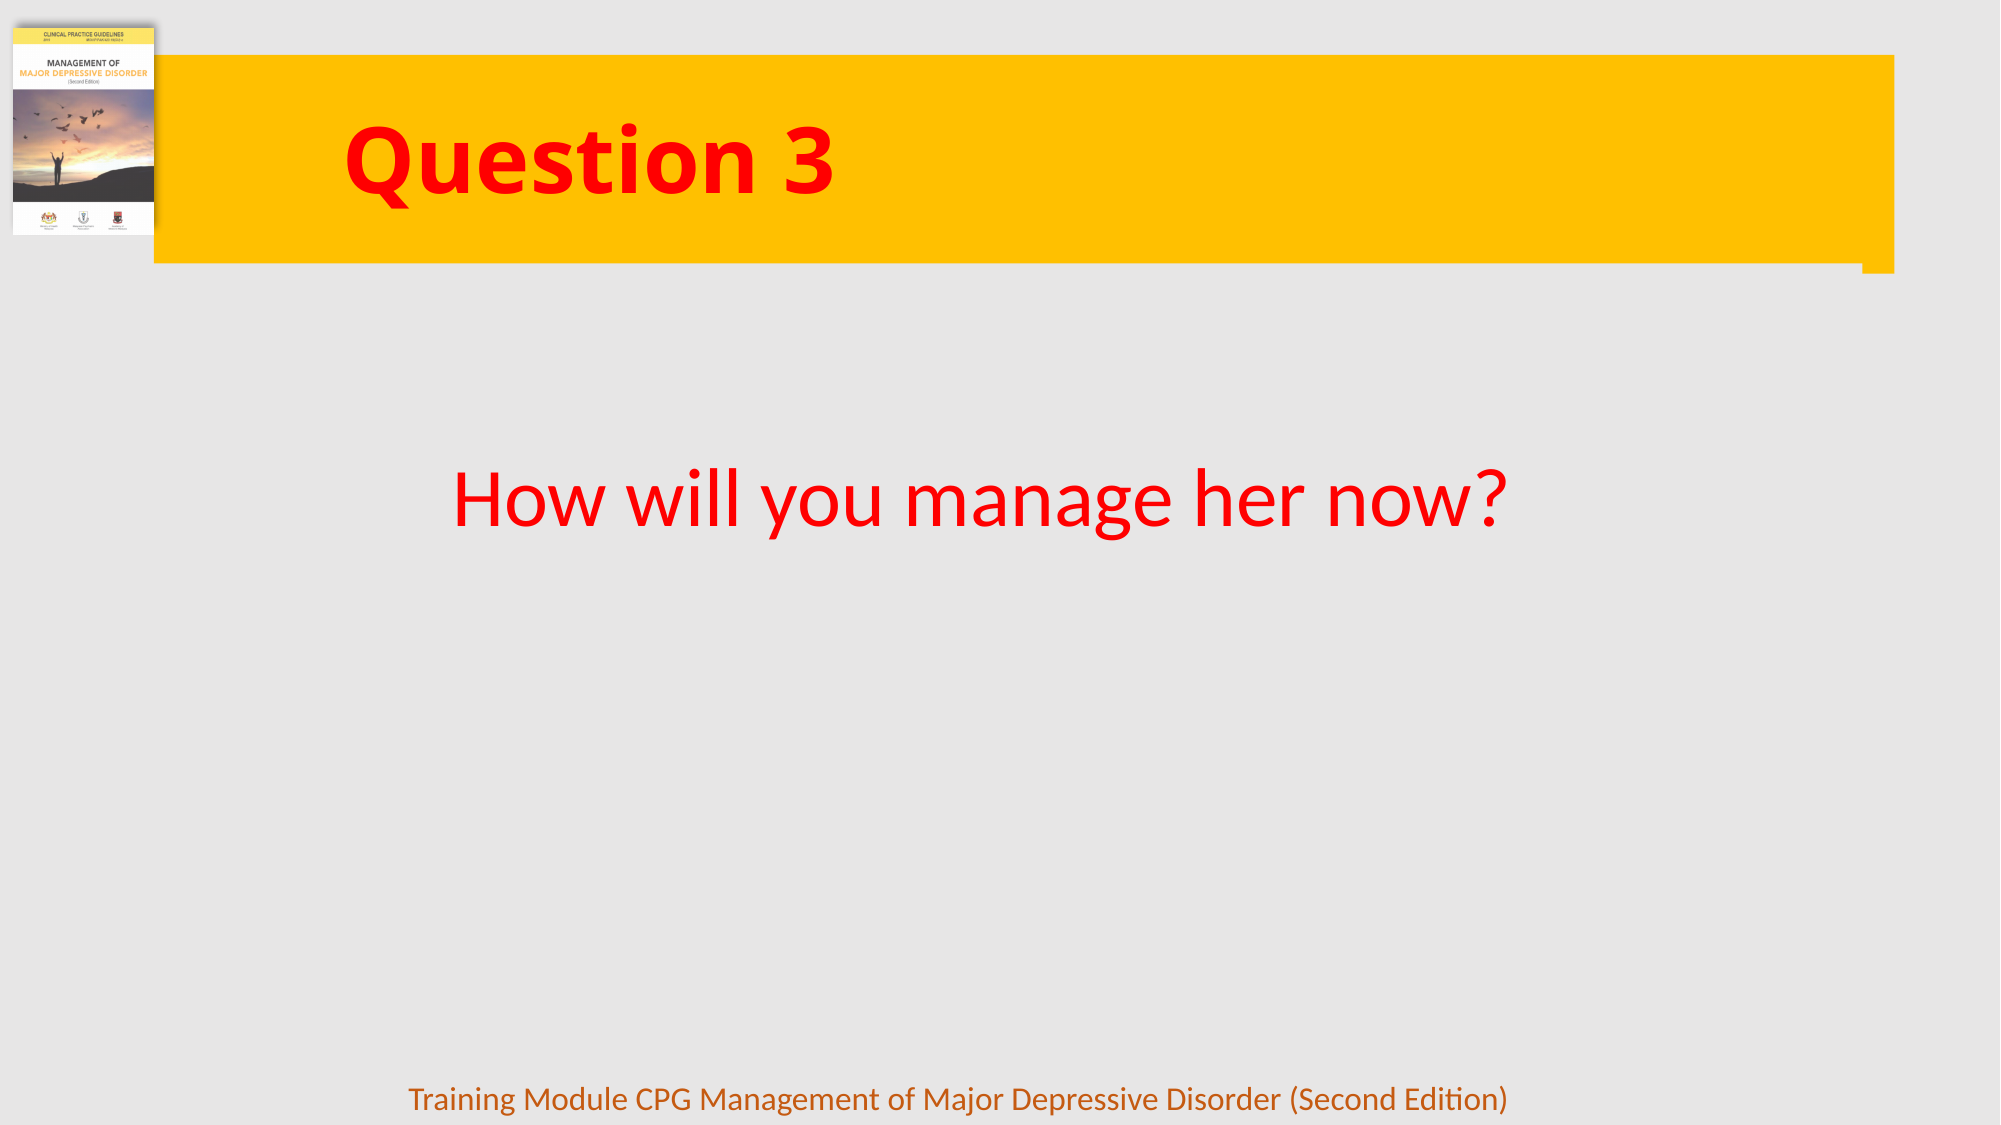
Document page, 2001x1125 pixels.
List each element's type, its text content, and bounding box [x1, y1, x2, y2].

picture [13, 28, 154, 235]
list How will you manage her now? [137, 263, 1863, 1003]
text_box Training Module CPG Management of Major Depressive Disorder (Second Edition) [393, 1069, 1775, 1125]
title Question 3 [153, 54, 1895, 274]
